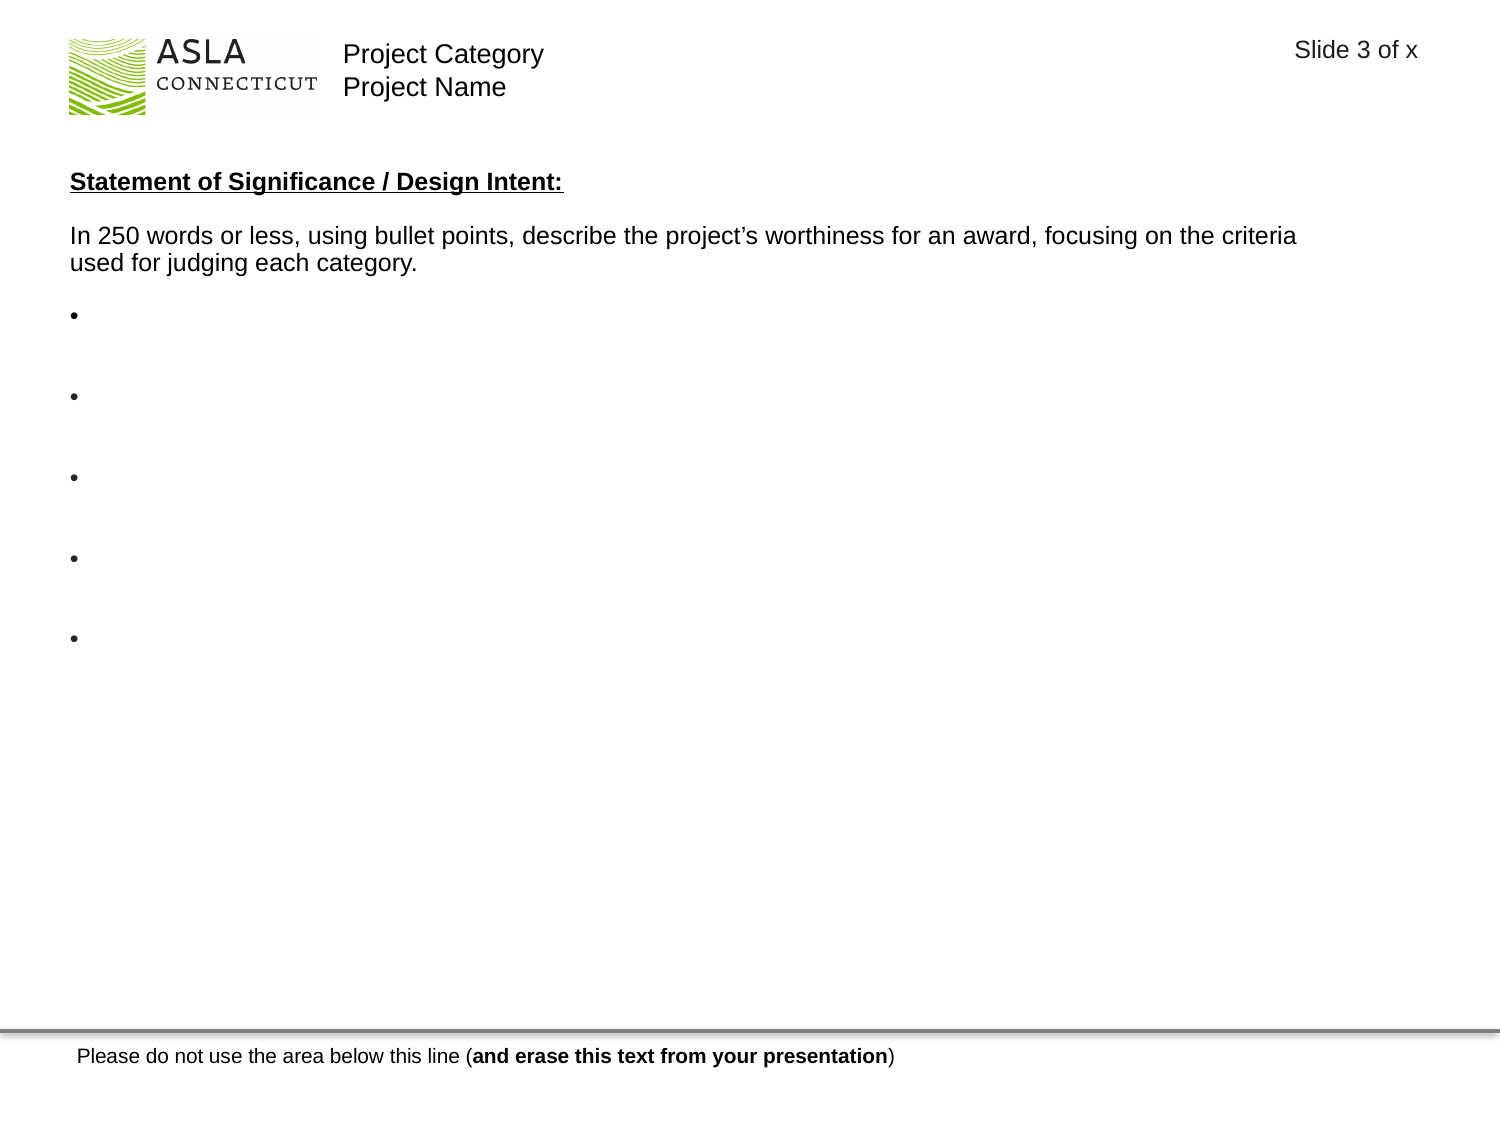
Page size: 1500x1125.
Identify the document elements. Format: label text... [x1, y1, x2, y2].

text_box Statement of Significance / Design Intent: In 250 words or less, using bullet points, describe the project’s worthiness for an award, focusing on the criteria used for judging each category. • • • • • [55, 161, 1341, 661]
text_box Project Category Project Name [328, 38, 966, 101]
text_box Please do not use the area below this line (and erase this text from your presentation) [62, 1039, 911, 1075]
picture [69, 38, 317, 116]
text_box Slide 3 of x [1275, 25, 1431, 73]
